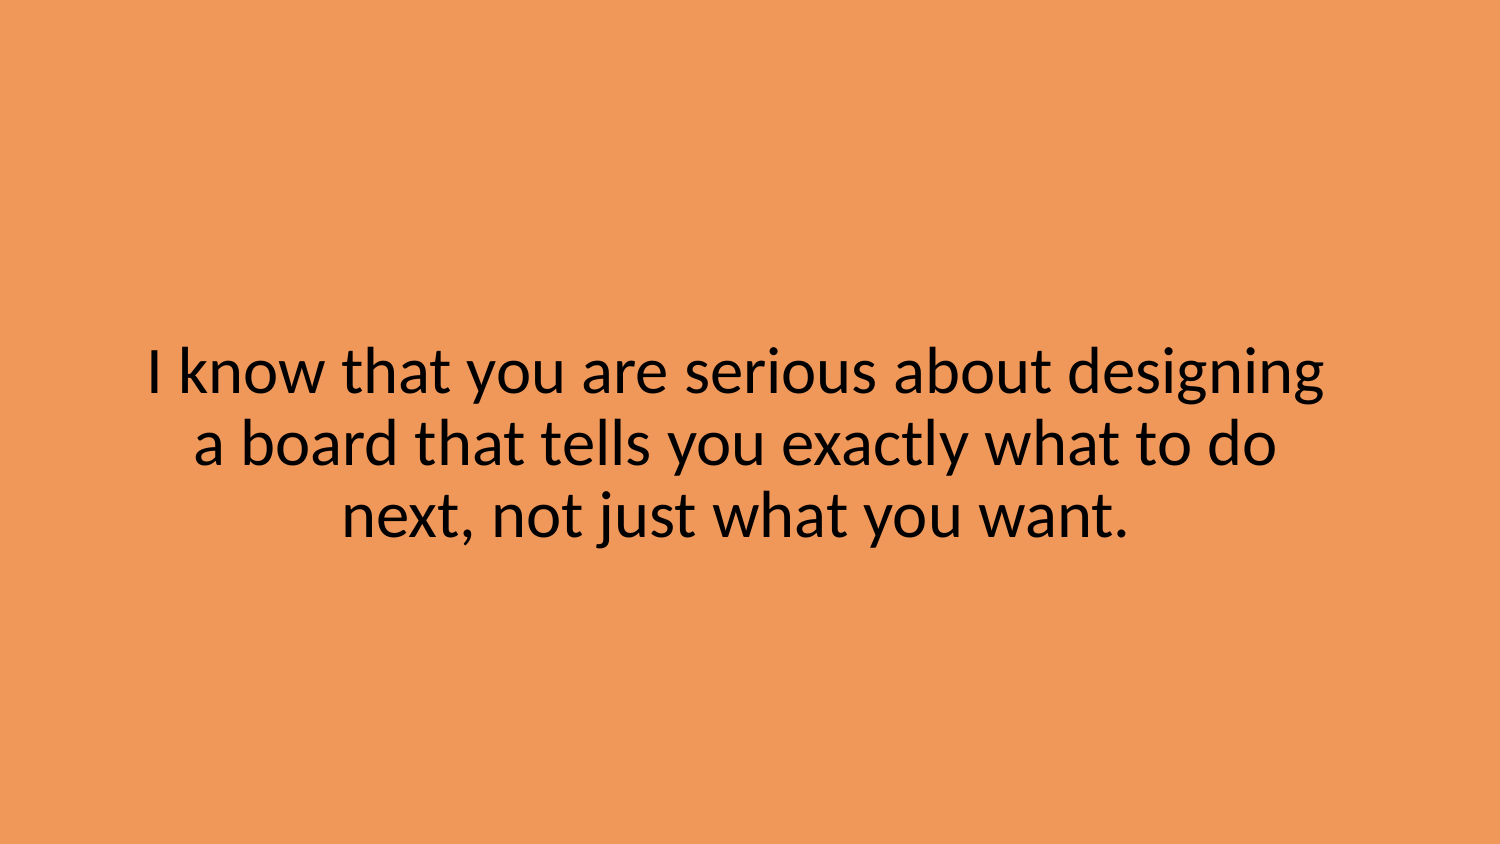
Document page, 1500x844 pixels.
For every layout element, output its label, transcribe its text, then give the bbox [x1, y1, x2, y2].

list I know that you are serious about designing a board that tells you exactly what to do next, not just what you want. [125, 328, 1347, 818]
